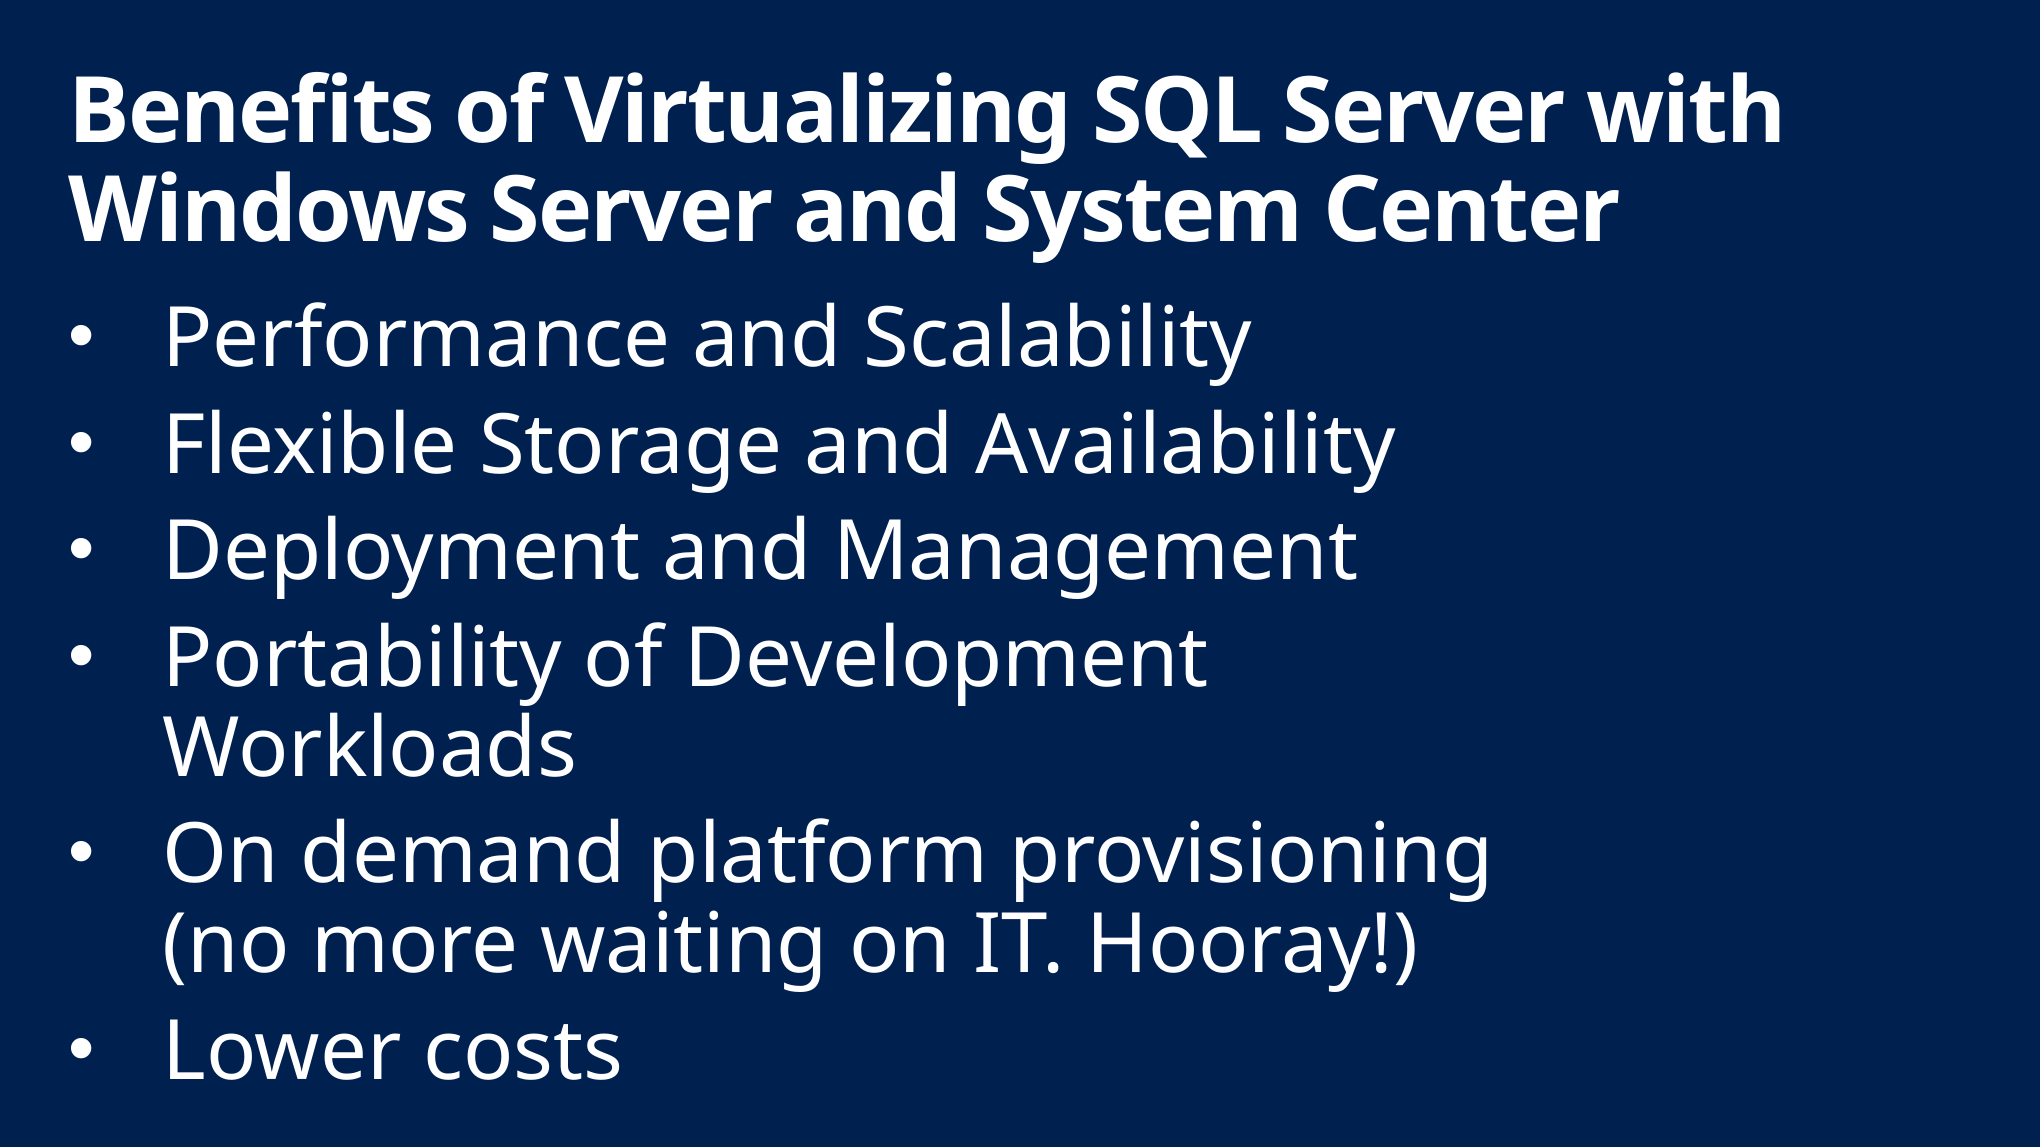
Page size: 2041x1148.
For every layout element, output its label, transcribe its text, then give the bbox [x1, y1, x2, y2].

title Benefits of Virtualizing SQL Server with Windows Server and System Center [45, 48, 1996, 257]
list Performance and Scalability Flexible Storage and Availability Deployment and Management Portability of Development Workloads On demand platform provisioning (no more waiting on IT. Hooray!) Lower costs [45, 279, 1608, 1148]
